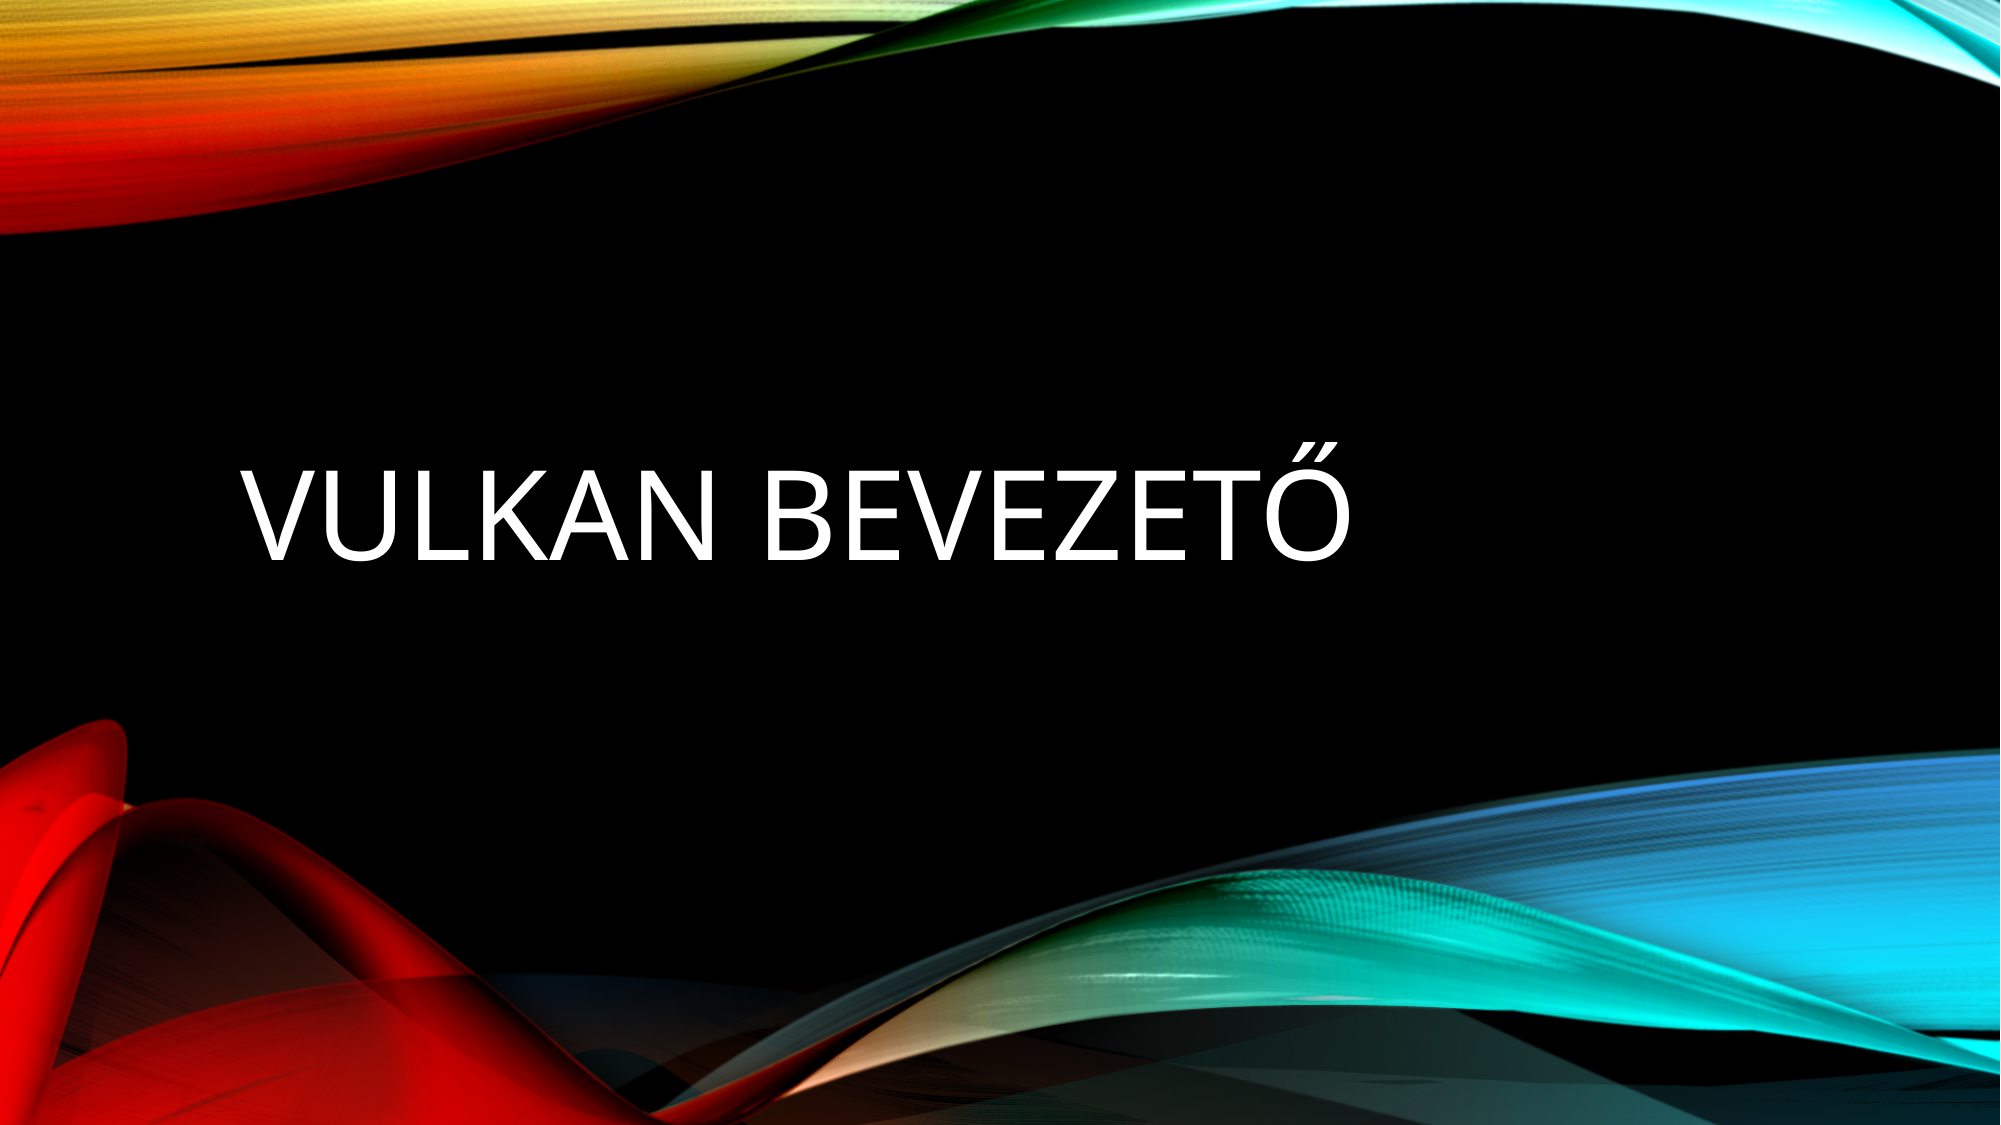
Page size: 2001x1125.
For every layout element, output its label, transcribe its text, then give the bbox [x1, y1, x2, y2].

picture [0, 0, 2000, 237]
title Vulkan Bevezető [225, 295, 1775, 596]
picture [0, 717, 2000, 1125]
